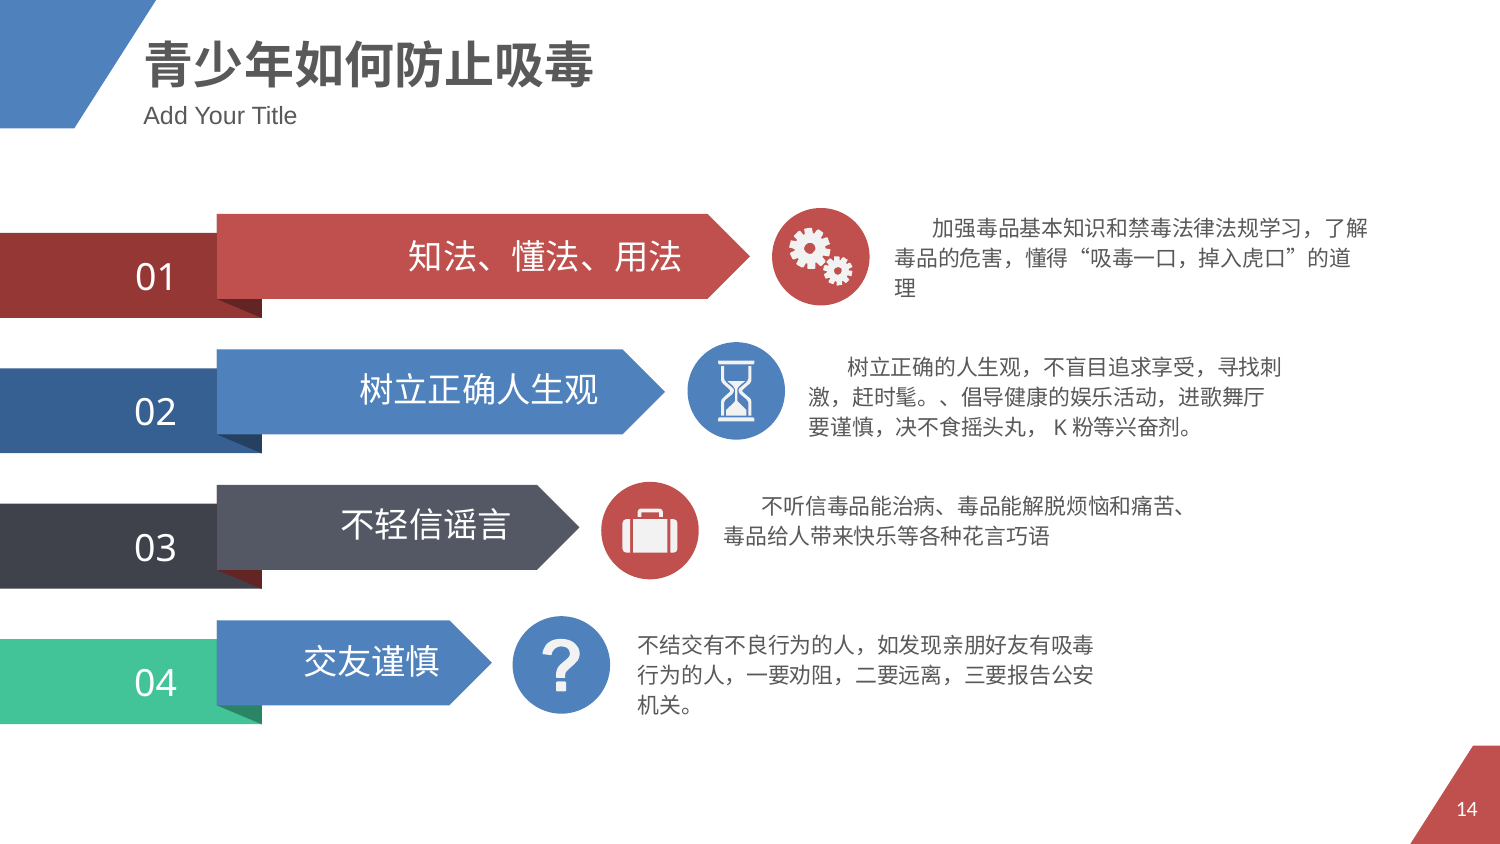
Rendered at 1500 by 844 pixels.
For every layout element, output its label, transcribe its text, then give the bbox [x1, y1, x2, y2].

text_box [0, 638, 263, 725]
text_box [214, 211, 753, 302]
text_box 树立正确人生观 [316, 362, 611, 415]
text_box 树立正确的人生观，不盲目追求享受，寻找刺激，赶时髦。、倡导健康的娱乐活动，进歌舞厅要谨慎，决不食摇头丸，K粉等兴奋剂。 [797, 344, 1296, 502]
text_box Add Your Title [132, 93, 416, 135]
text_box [771, 207, 870, 306]
text_box 不轻信谣言 [228, 497, 524, 550]
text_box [600, 481, 699, 580]
text_box [214, 482, 582, 572]
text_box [0, 503, 263, 589]
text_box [512, 615, 611, 714]
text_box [0, 232, 263, 319]
text_box 交友谨慎 [156, 634, 452, 687]
text_box 加强毒品基本知识和禁毒法律法规学习，了解毒品的危害，懂得“吸毒一口，掉入虎口”的道理 [883, 205, 1382, 307]
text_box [0, 368, 263, 454]
text_box 不听信毒品能治病、毒品能解脱烦恼和痛苦、毒品给人带来快乐等各种花言巧语 [712, 483, 1211, 555]
text_box 青少年如何防止吸毒 [132, 27, 606, 99]
text_box 知法、懂法、用法 [381, 229, 695, 283]
text_box 不结交有不良行为的人，如发现亲朋好友有吸毒行为的人，一要劝阻，二要远离，三要报告公安机关。 [626, 622, 1125, 724]
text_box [687, 341, 786, 440]
text_box [214, 618, 495, 708]
text_box [214, 347, 668, 437]
